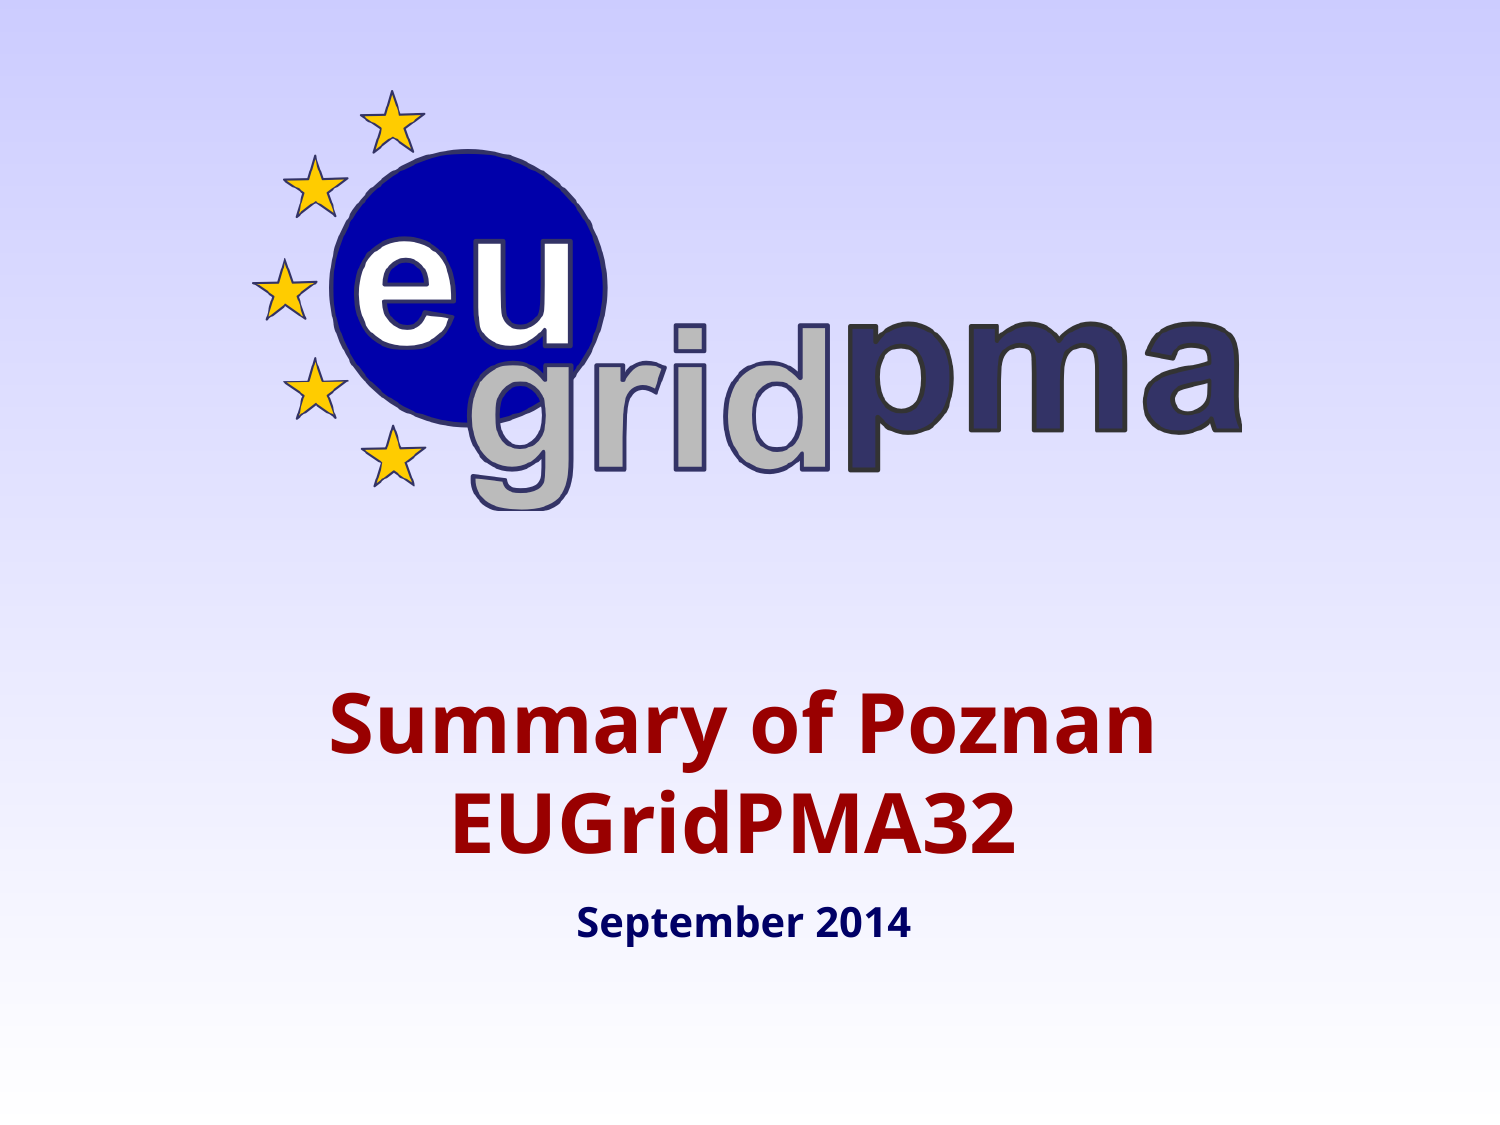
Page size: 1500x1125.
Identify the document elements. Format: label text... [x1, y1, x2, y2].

title Summary of Poznan EUGridPMA32 September 2014 [36, 573, 1452, 1087]
picture [252, 90, 1242, 511]
